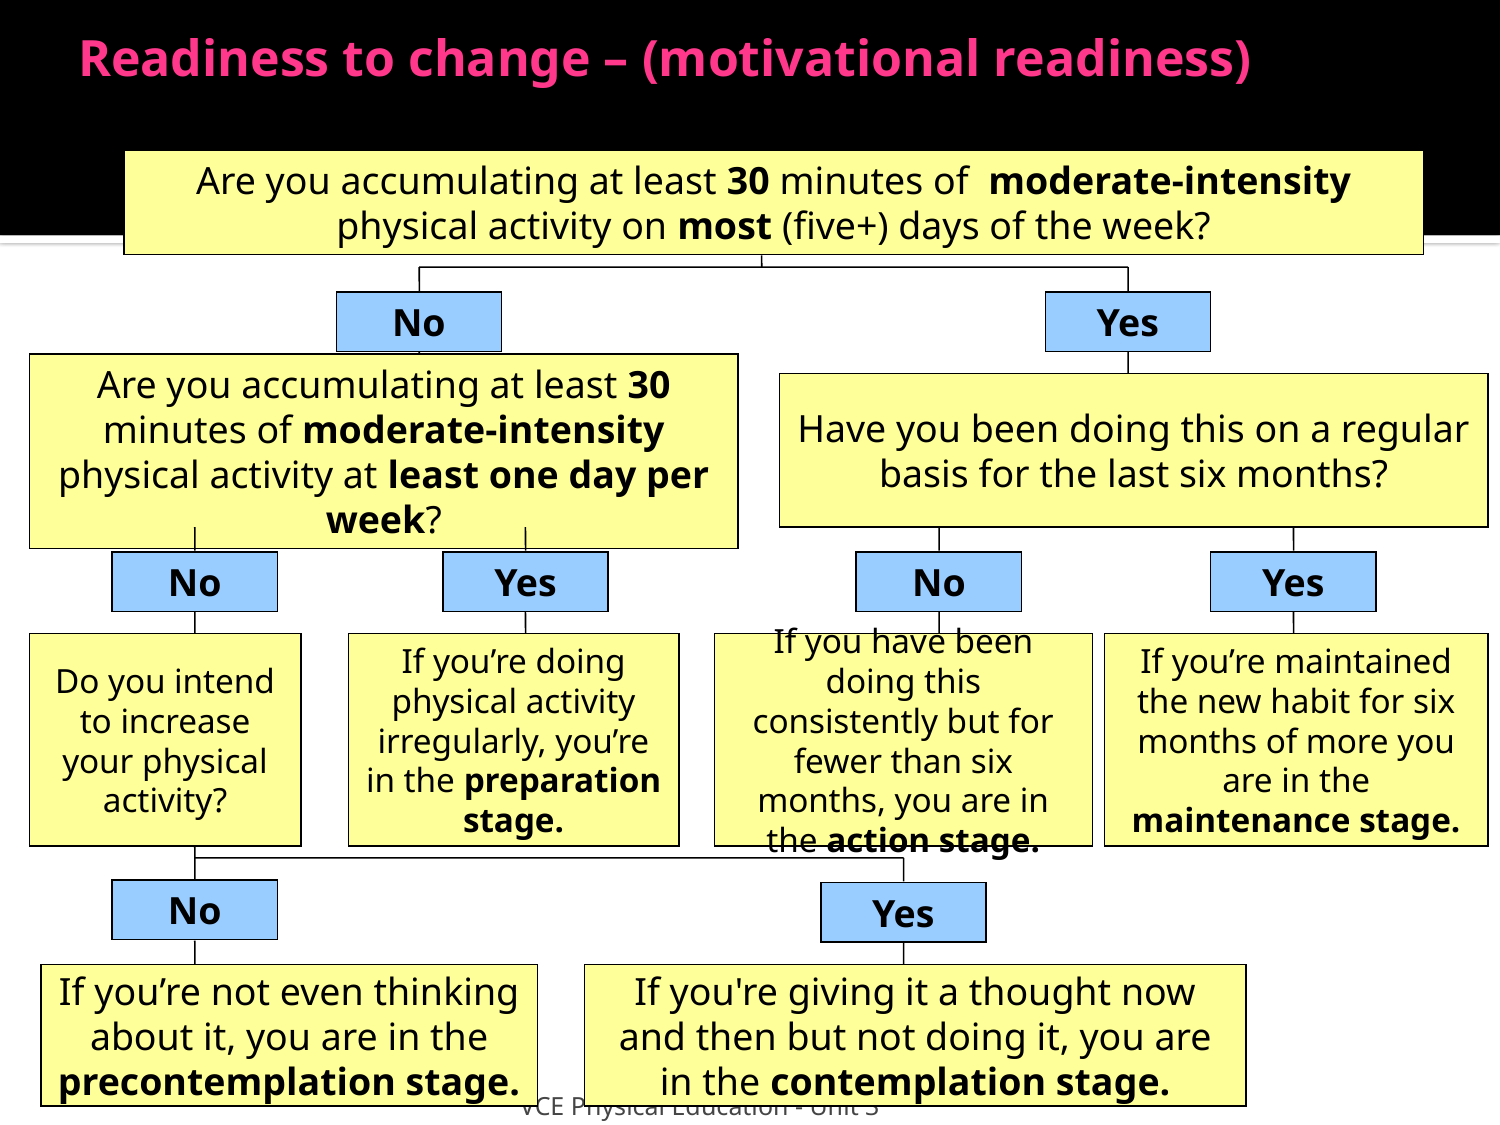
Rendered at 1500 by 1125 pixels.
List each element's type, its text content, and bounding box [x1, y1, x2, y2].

text_box Yes [442, 551, 609, 612]
text_box Do you intend to increase your physical activity? [29, 633, 301, 847]
text_box If you're giving it a thought now and then but not doing it, you are in the contemplation stage. [584, 964, 1247, 1106]
text_box If you’re not even thinking about it, you are in the precontemplation stage. [41, 964, 538, 1106]
text_box Have you been doing this on a regular basis for the last six months? [779, 373, 1489, 527]
footer VCE Physical Education - Unit 3 [512, 1074, 988, 1125]
text_box Yes [1045, 291, 1211, 352]
text_box Are you accumulating at least 30 minutes of moderate-intensity physical activity on most (five+) days of the week? [123, 149, 1424, 255]
text_box Yes [820, 882, 987, 943]
text_box If you’re maintained the new habit for six months of more you are in the maintenance stage. [1104, 633, 1489, 847]
text_box If you have been doing this consistently but for fewer than six months, you are in the action stage. [714, 633, 1093, 847]
text_box No [112, 879, 278, 940]
text_box No [112, 551, 278, 612]
text_box Yes [1210, 551, 1376, 612]
text_box Are you accumulating at least 30 minutes of moderate-intensity physical activity at least one day per week? [29, 353, 739, 549]
title Readiness to change – (motivational readiness) [63, 0, 1459, 114]
text_box No [856, 551, 1022, 612]
text_box If you’re doing physical activity irregularly, you’re in the preparation stage. [348, 633, 680, 847]
text_box No [336, 291, 502, 352]
